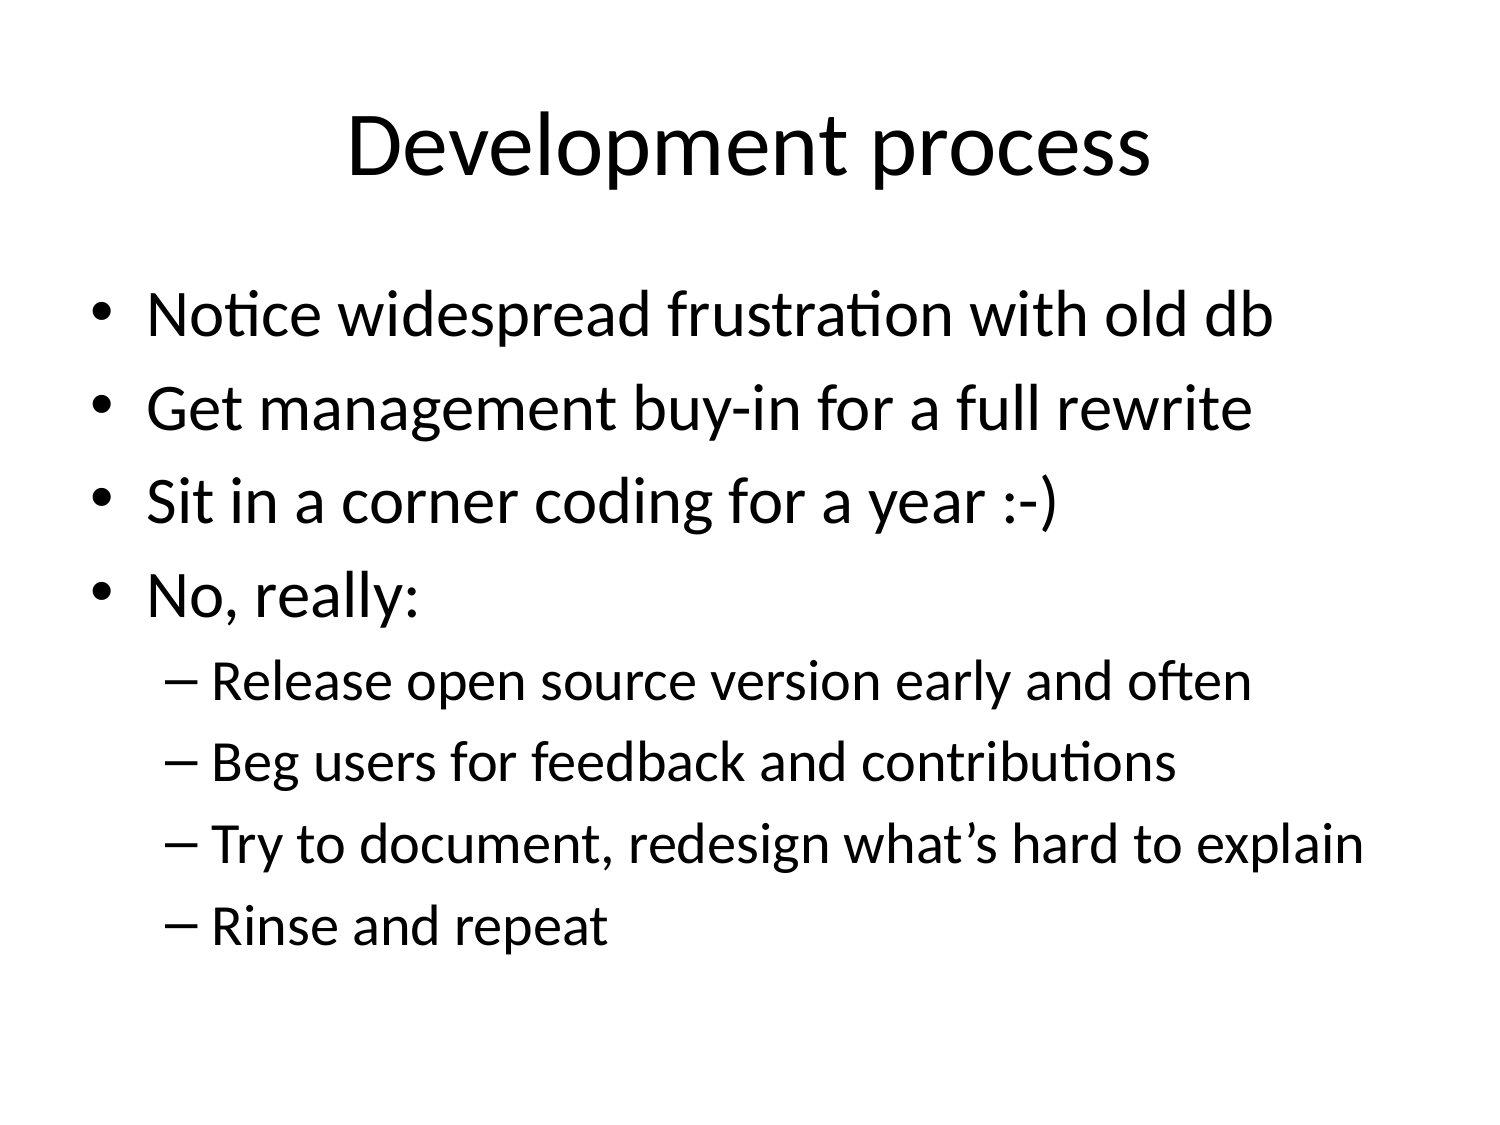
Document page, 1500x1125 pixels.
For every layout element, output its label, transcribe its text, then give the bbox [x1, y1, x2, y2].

list Notice widespread frustration with old db Get management buy-in for a full rewrite Sit in a corner coding for a year :-) No, really: Release open source version early and often Beg users for feedback and contributions Try to document, redesign what’s hard to explain Rinse and repeat [75, 262, 1425, 1100]
title Development process [75, 45, 1425, 233]
